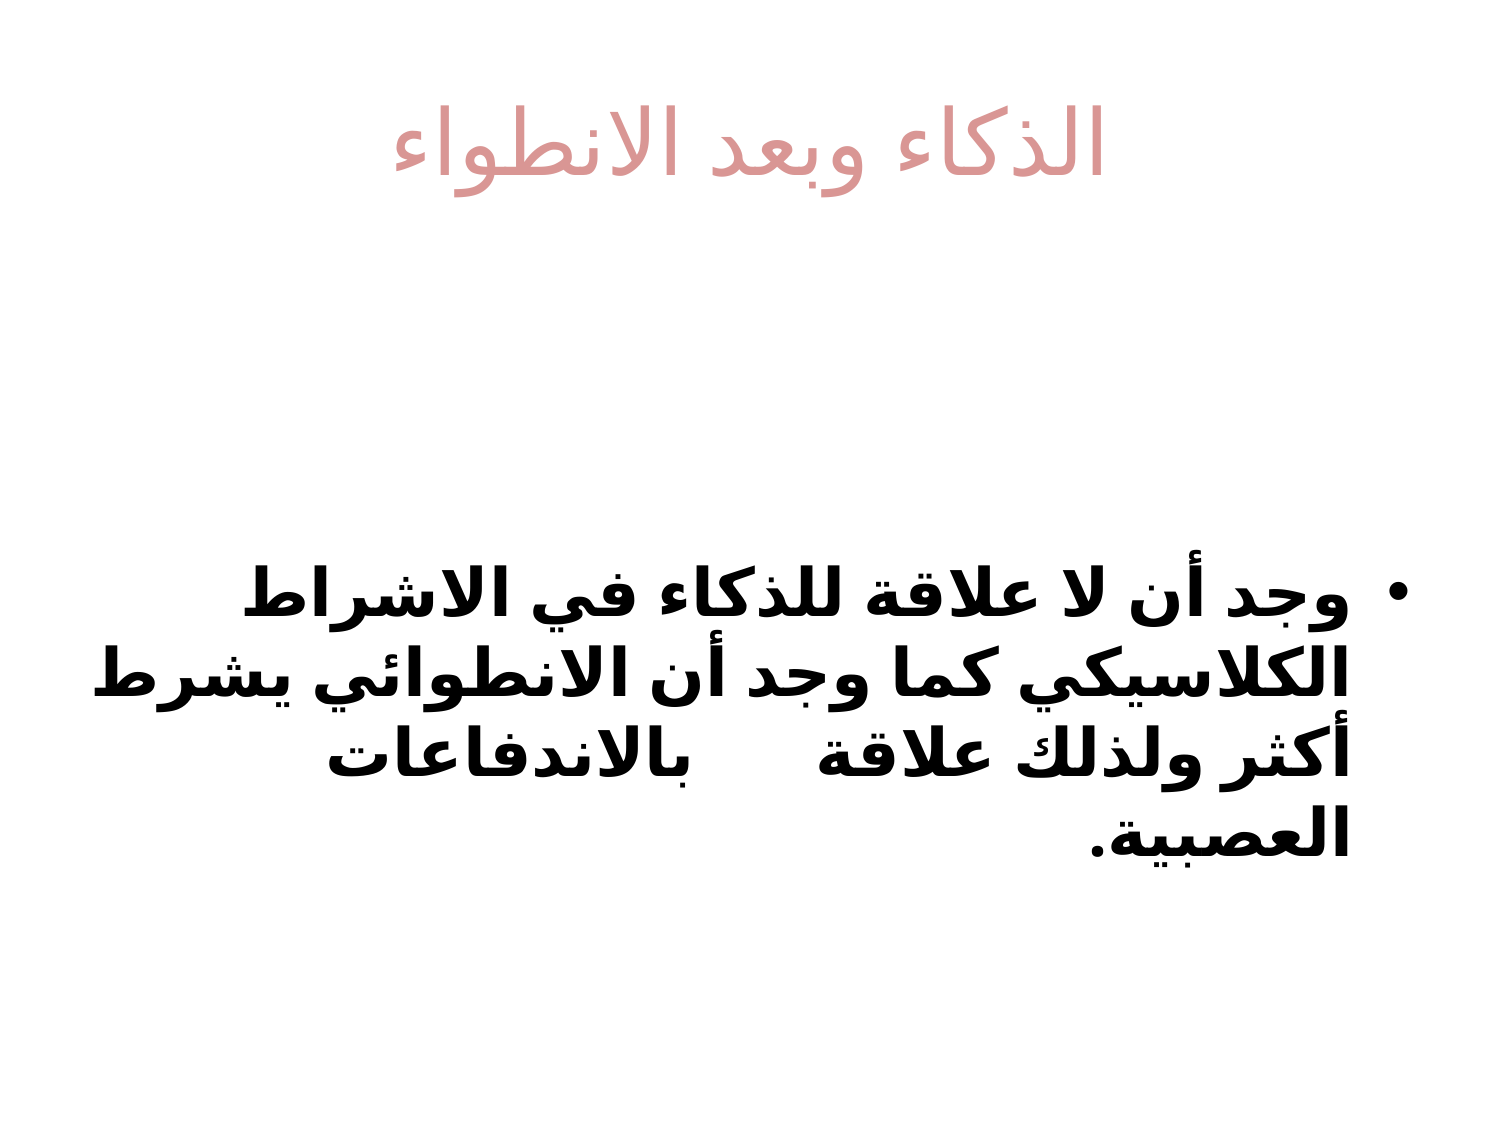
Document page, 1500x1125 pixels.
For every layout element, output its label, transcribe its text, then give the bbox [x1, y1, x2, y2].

list وجد أن لا علاقة للذكاء في الاشراط الكلاسيكي كما وجد أن الانطوائي يشرط أكثر ولذلك علاقة بالاندفاعات العصبية. [75, 262, 1425, 1005]
title الذكاء وبعد الانطواء [75, 45, 1425, 233]
